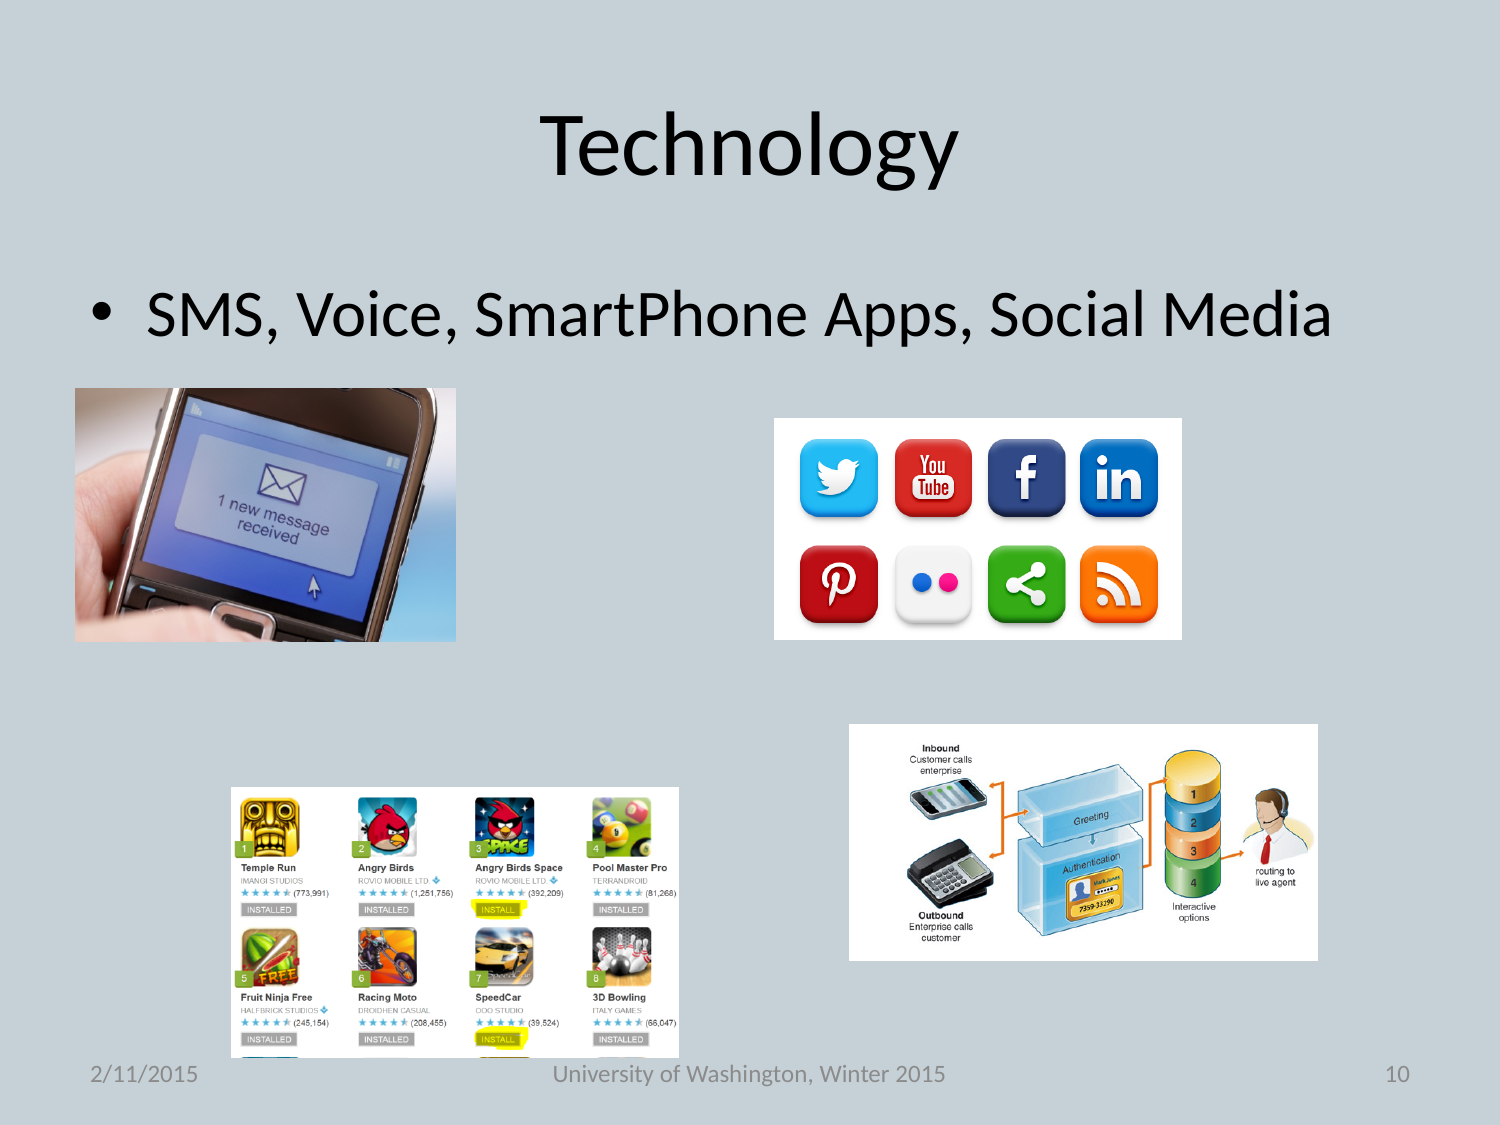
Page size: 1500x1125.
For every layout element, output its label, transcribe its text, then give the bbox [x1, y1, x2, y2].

picture [231, 787, 679, 1058]
title Technology [75, 45, 1425, 233]
picture [774, 418, 1182, 640]
picture [74, 388, 456, 643]
list SMS, Voice, SmartPhone Apps, Social Media [75, 262, 1425, 1005]
picture [849, 724, 1319, 961]
footer University of Washington, Winter 2015 [512, 1042, 988, 1103]
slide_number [75, 1042, 425, 1103]
slide_number 10 [1074, 1042, 1425, 1103]
